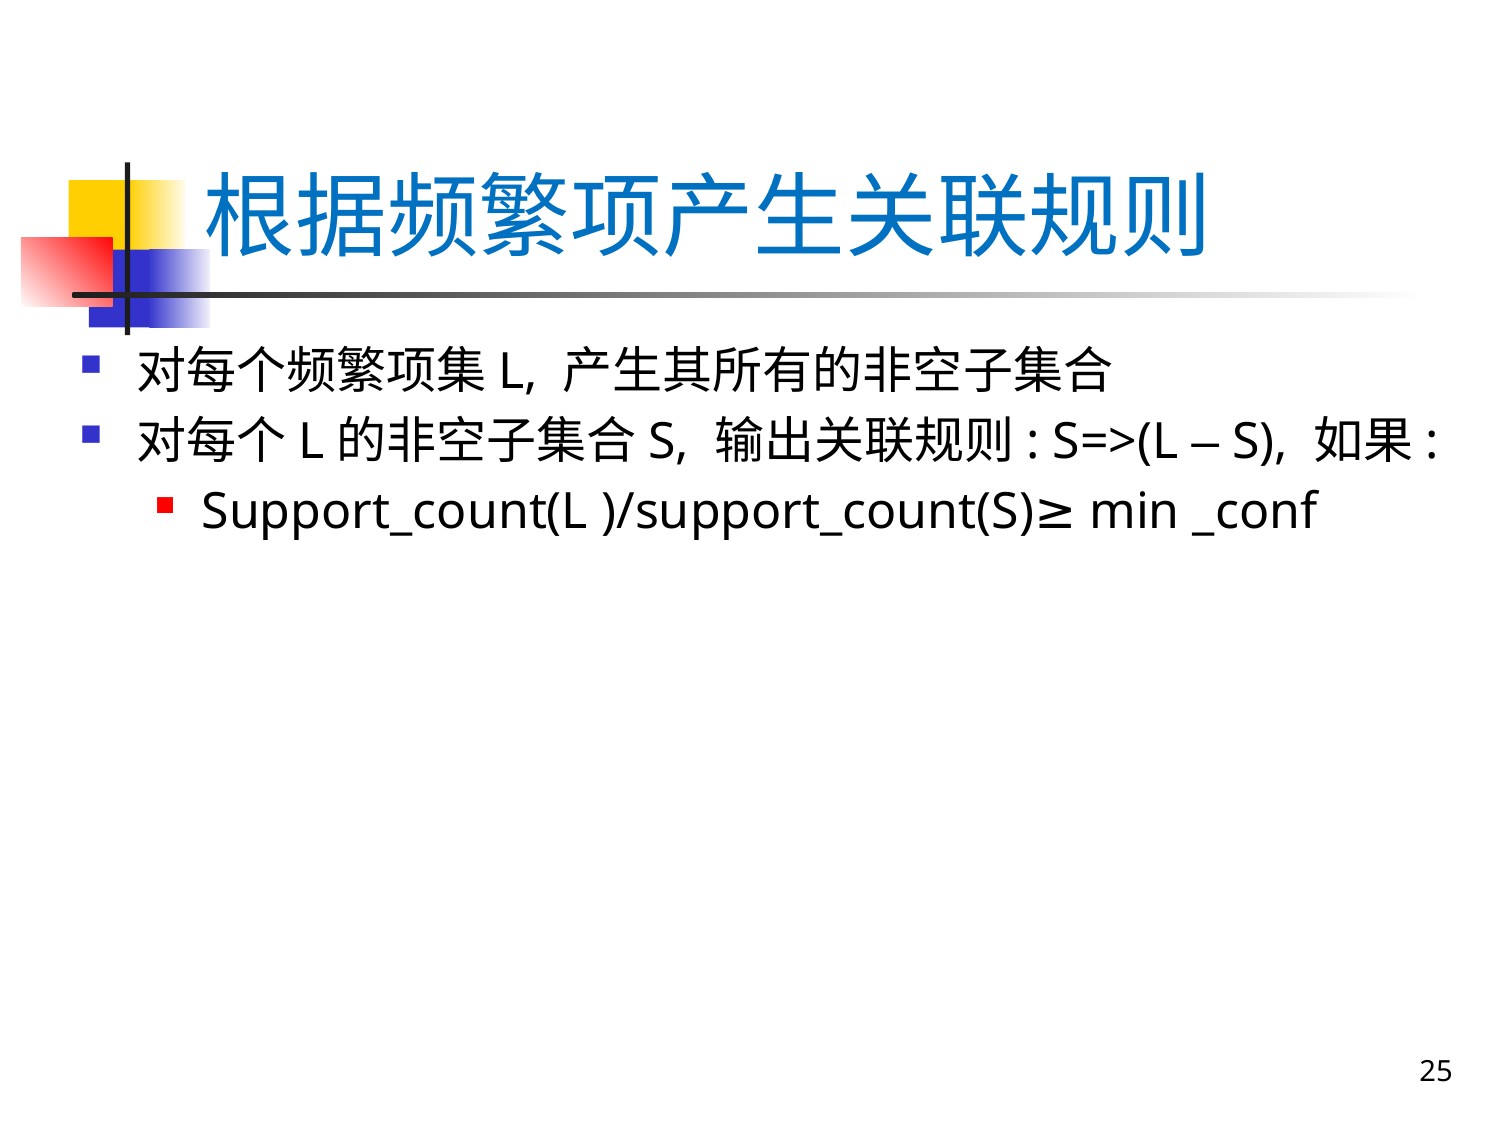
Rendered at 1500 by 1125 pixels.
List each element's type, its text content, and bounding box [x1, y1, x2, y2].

list 对每个频繁项集l, 产生其所有的非空子集合 对每个L的非空子集合S, 输出关联规则: S=>(L – S), 如果: Support_count(L )/support_count(S)≥ min _conf [64, 331, 1469, 1006]
title 根据频繁项产生关联规则 [188, 35, 1468, 275]
slide_number 25 [1154, 1023, 1468, 1100]
